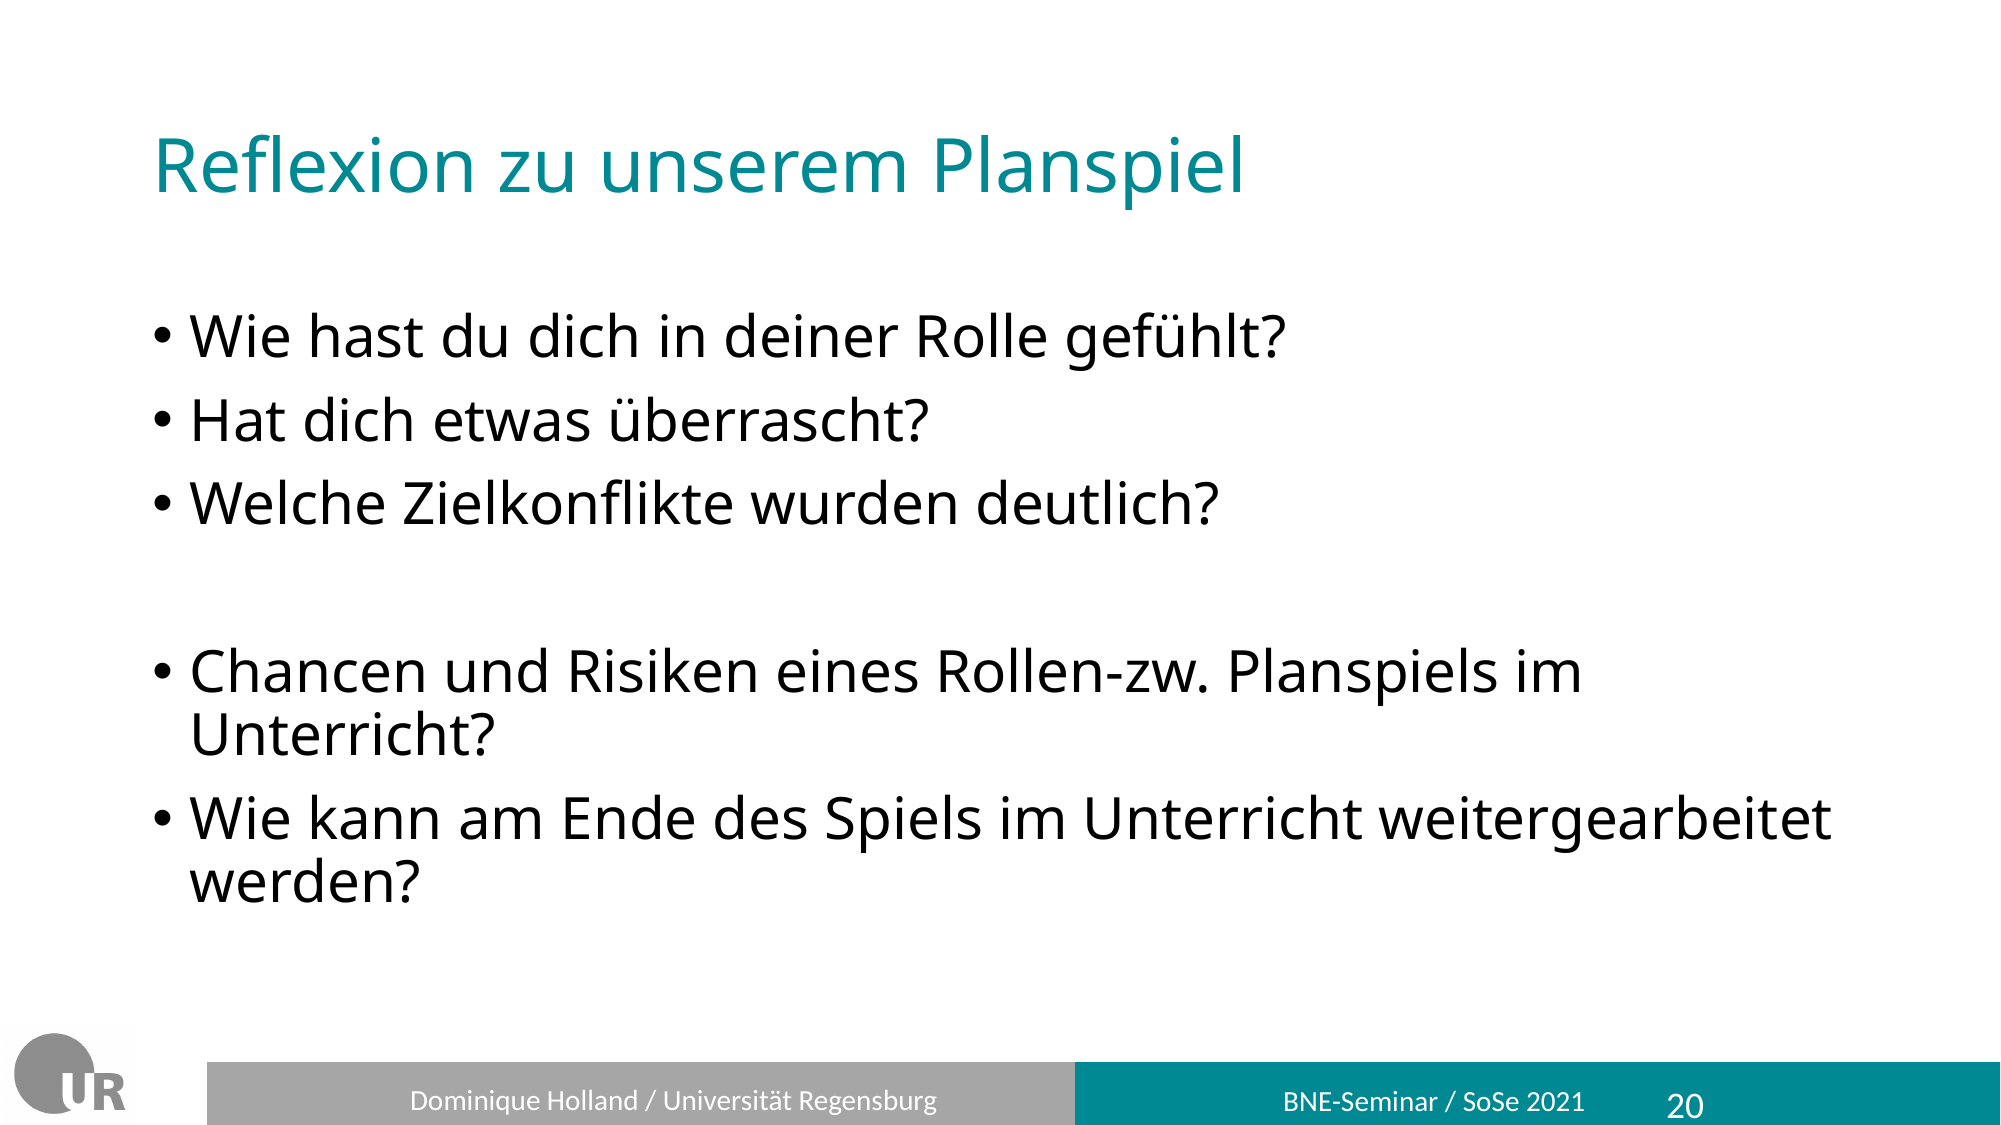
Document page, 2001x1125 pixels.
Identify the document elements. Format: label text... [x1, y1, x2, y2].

title Reflexion zu unserem Planspiel [137, 59, 1863, 278]
picture [2, 1026, 138, 1125]
list Wie hast du dich in deiner Rolle gefühlt? Hat dich etwas überrascht? Welche Zielkonflikte wurden deutlich? Chancen und Risiken eines Rollen-zw. Planspiels im Unterricht? Wie kann am Ende des Spiels im Unterricht weitergearbeitet werden? [137, 299, 1863, 1014]
